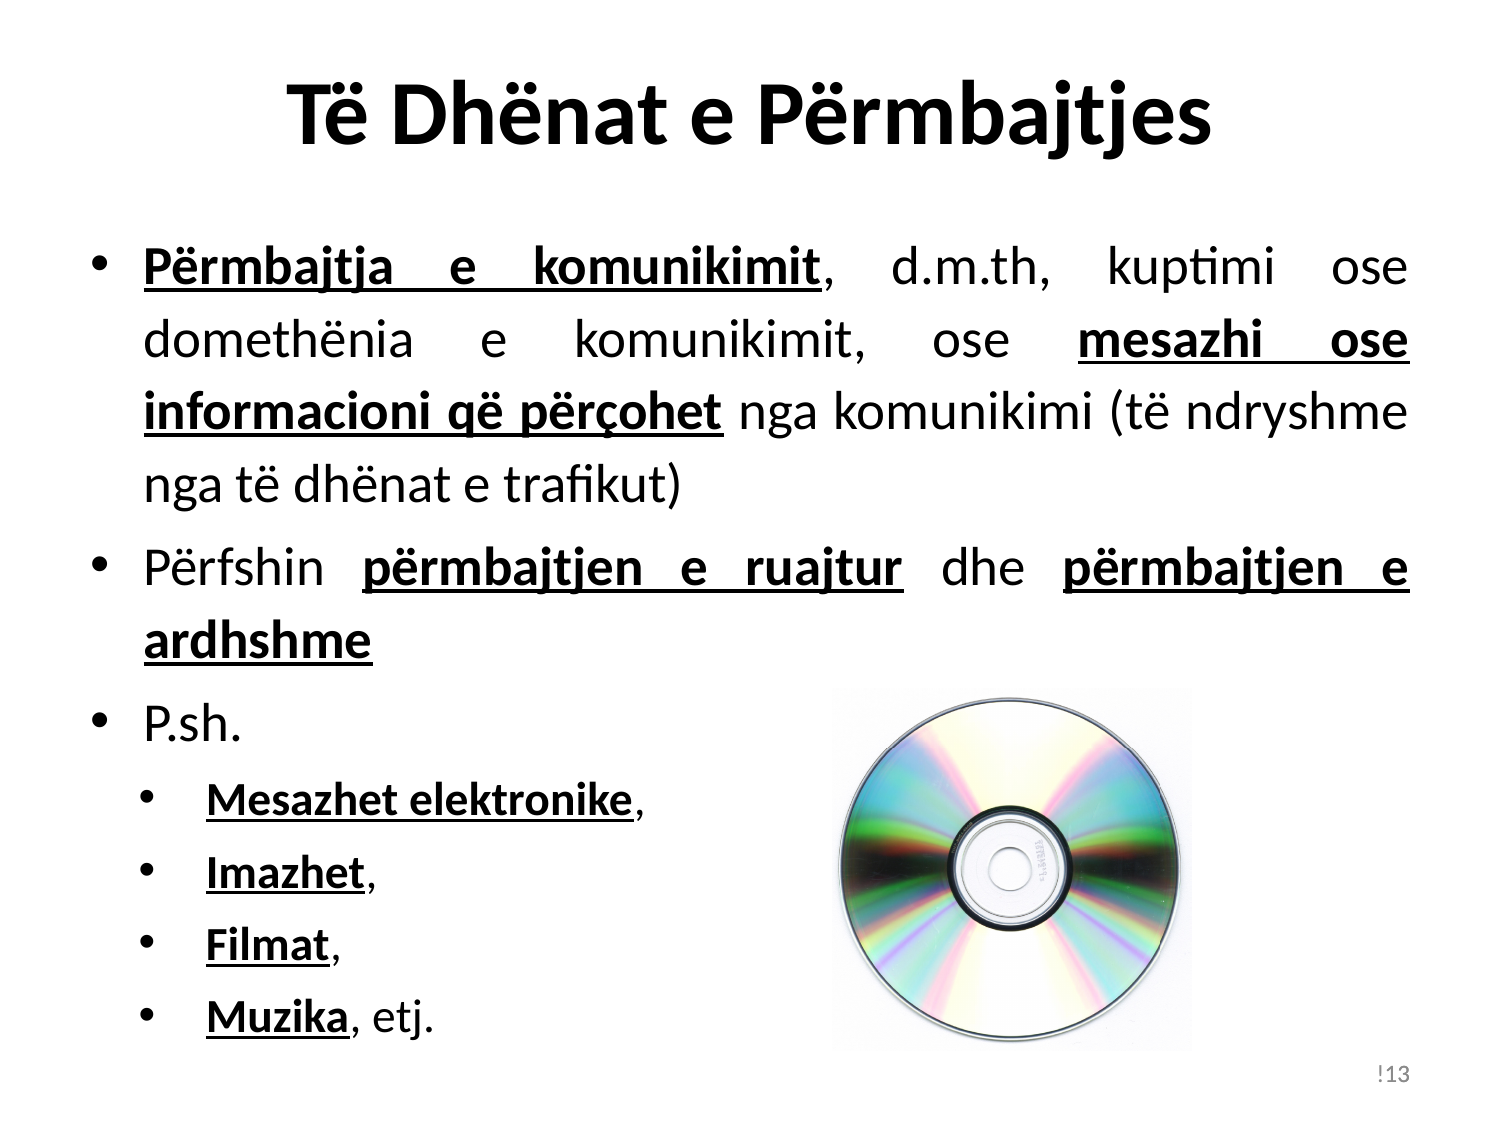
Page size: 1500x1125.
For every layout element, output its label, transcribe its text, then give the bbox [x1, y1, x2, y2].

picture [831, 688, 1192, 1052]
title Të Dhënat e Përmbajtjes [75, 45, 1425, 233]
text_box !13 [1074, 1042, 1425, 1103]
list Përmbajtja e komunikimit, d.m.th, kuptimi ose domethënia e komunikimit, ose mesazhi ose informacioni që përçohet nga komunikimi (të ndryshme nga të dhënat e trafikut) Përfshin përmbajtjen e ruajtur dhe përmbajtjen e ardhshme P.sh. Mesazhet elektronike, Imazhet, Filmat, Muzika, etj. [75, 233, 1425, 1051]
